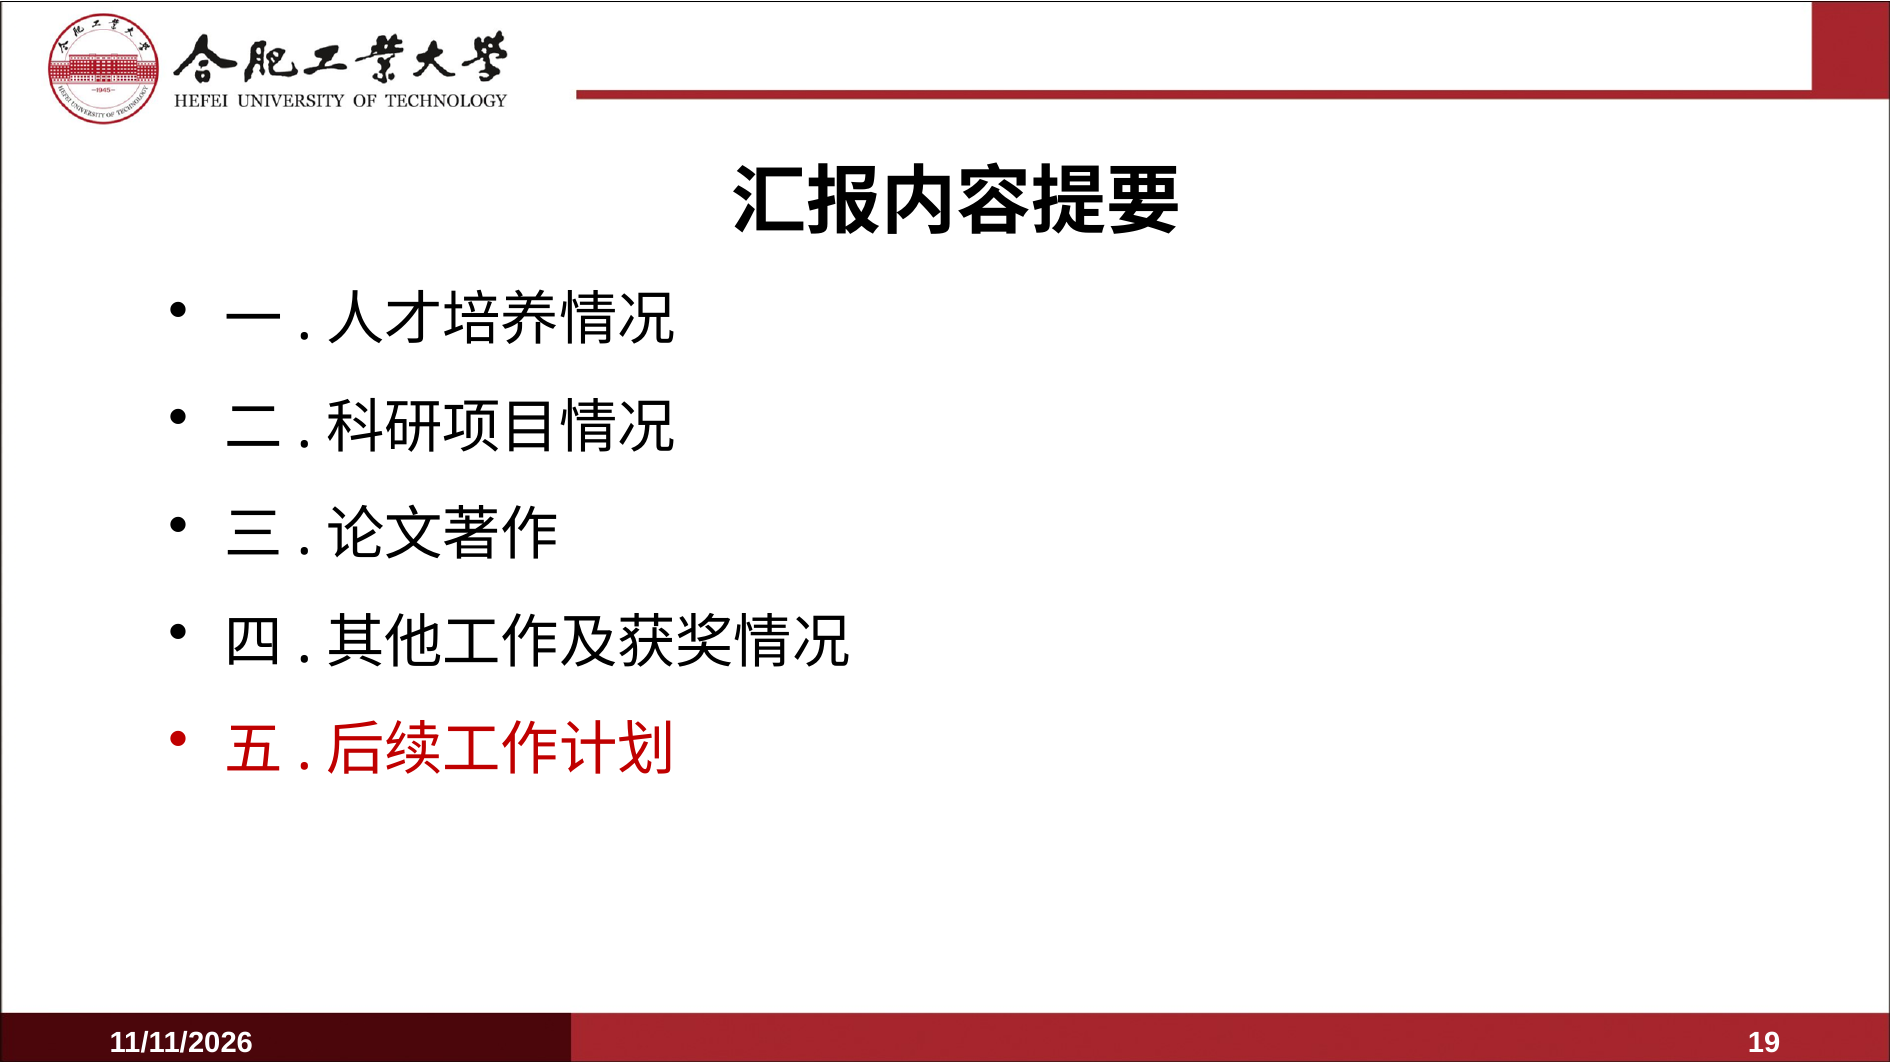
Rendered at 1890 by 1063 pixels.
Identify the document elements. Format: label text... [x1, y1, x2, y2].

text_box 汇报内容提要 [153, 121, 1760, 273]
picture [0, 1, 1890, 1062]
slide_number 18 [1354, 1015, 1796, 1063]
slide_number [94, 1015, 536, 1063]
list 一.人才培养情况 二.科研项目情况 三.论文著作 四.其他工作及获奖情况 五.后续工作计划 [153, 273, 1760, 872]
